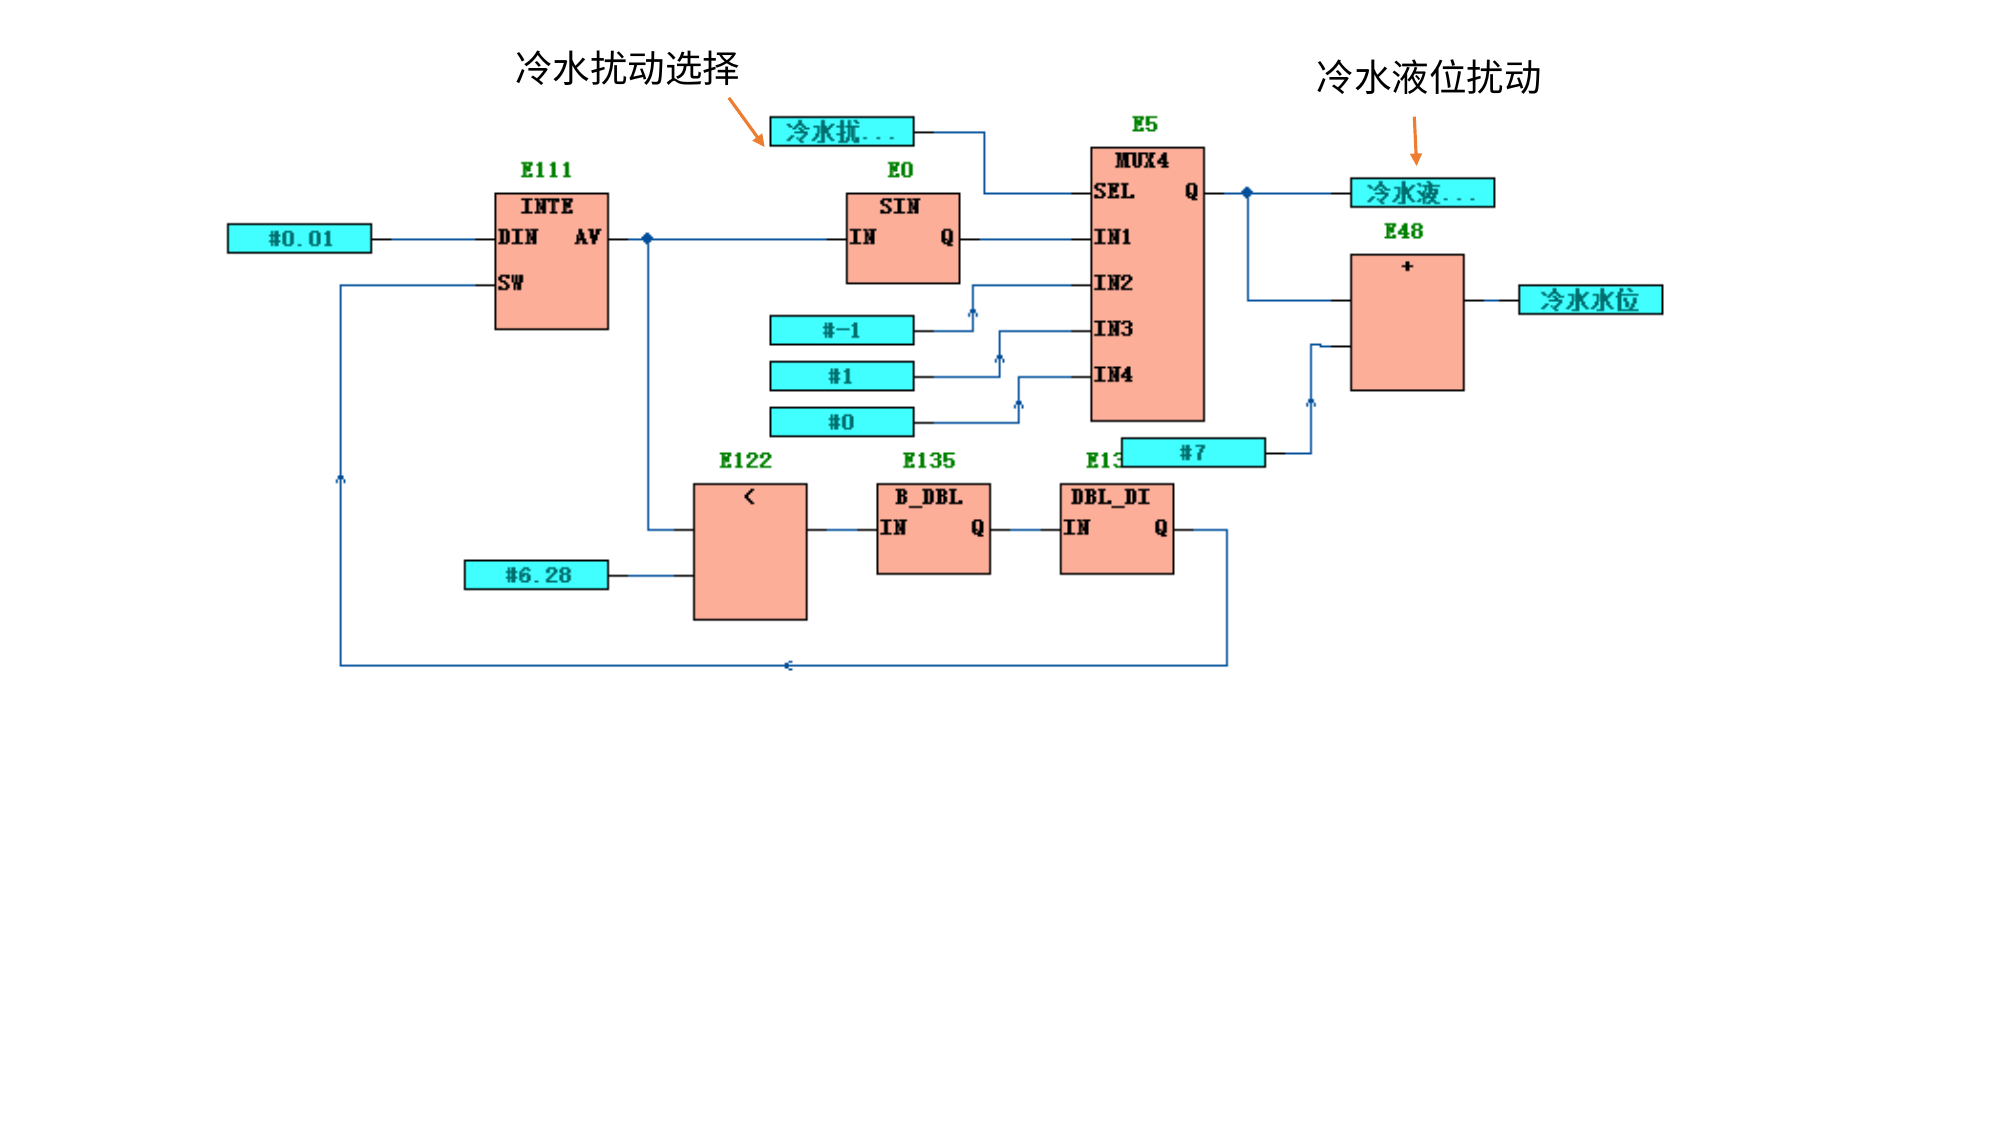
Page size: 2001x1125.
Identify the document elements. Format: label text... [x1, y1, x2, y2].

text_box 冷水扰动选择 [500, 37, 790, 86]
picture [216, 86, 1683, 690]
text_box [728, 97, 765, 148]
text_box 冷水液位扰动 [1302, 46, 1592, 86]
